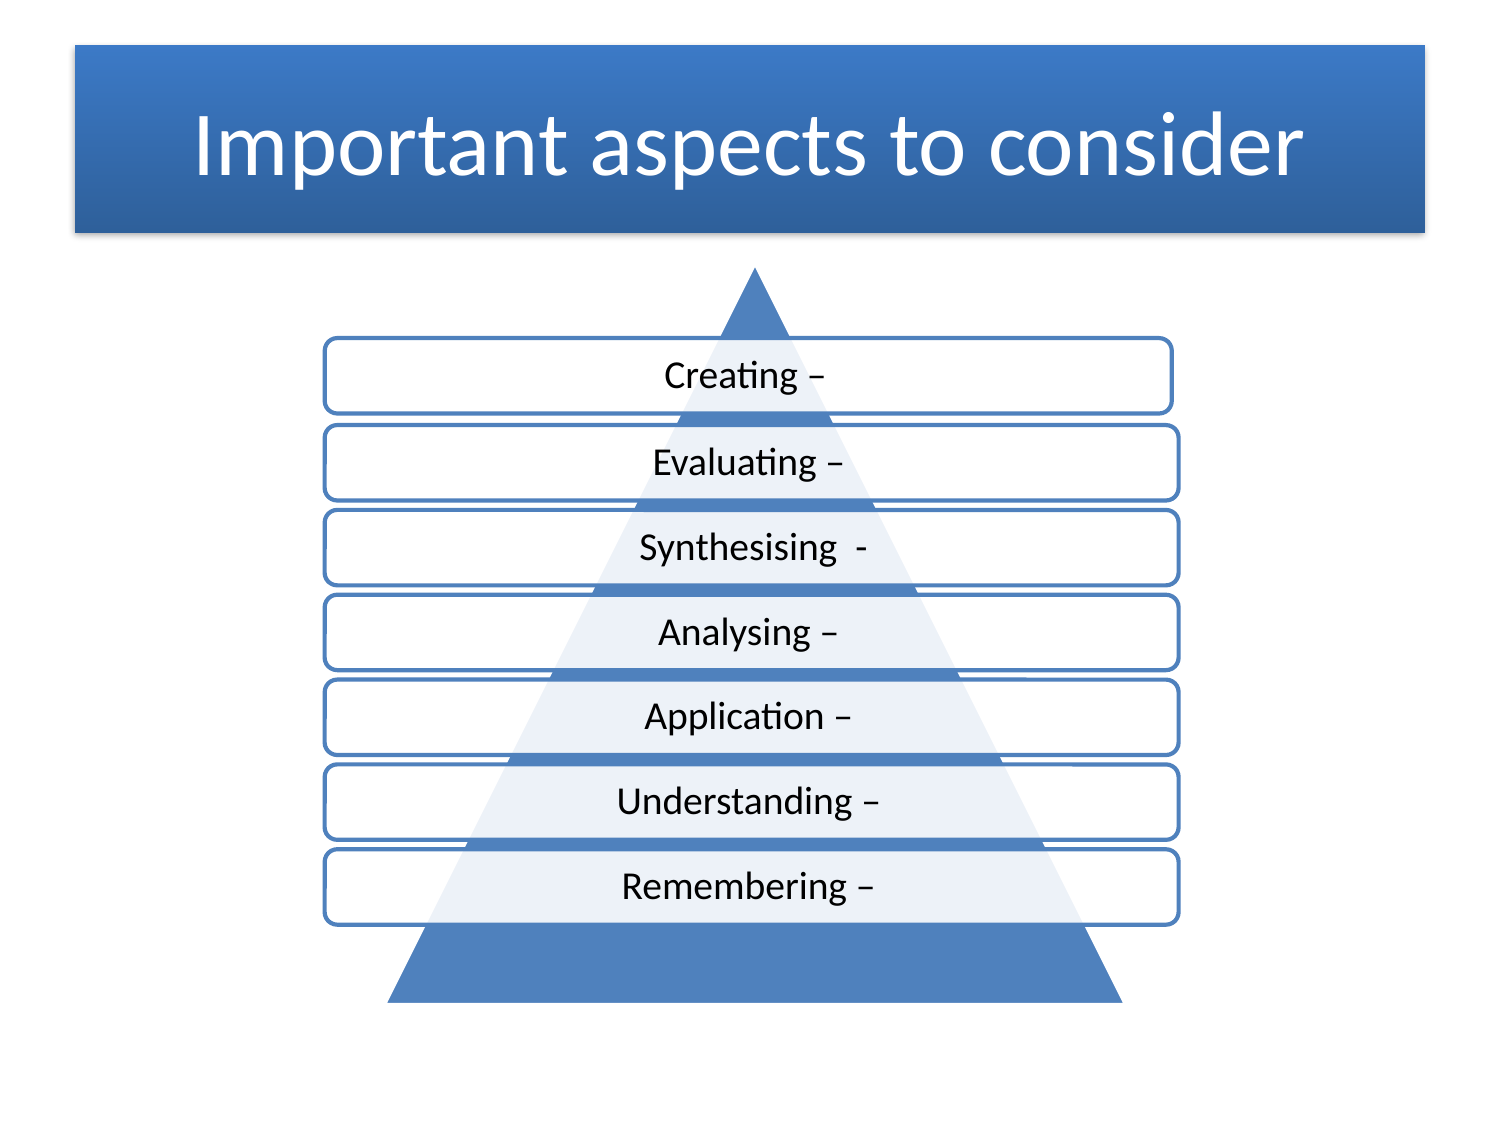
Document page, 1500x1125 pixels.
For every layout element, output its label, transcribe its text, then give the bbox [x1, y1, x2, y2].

title Important aspects to consider [75, 45, 1425, 233]
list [74, 262, 1426, 1006]
